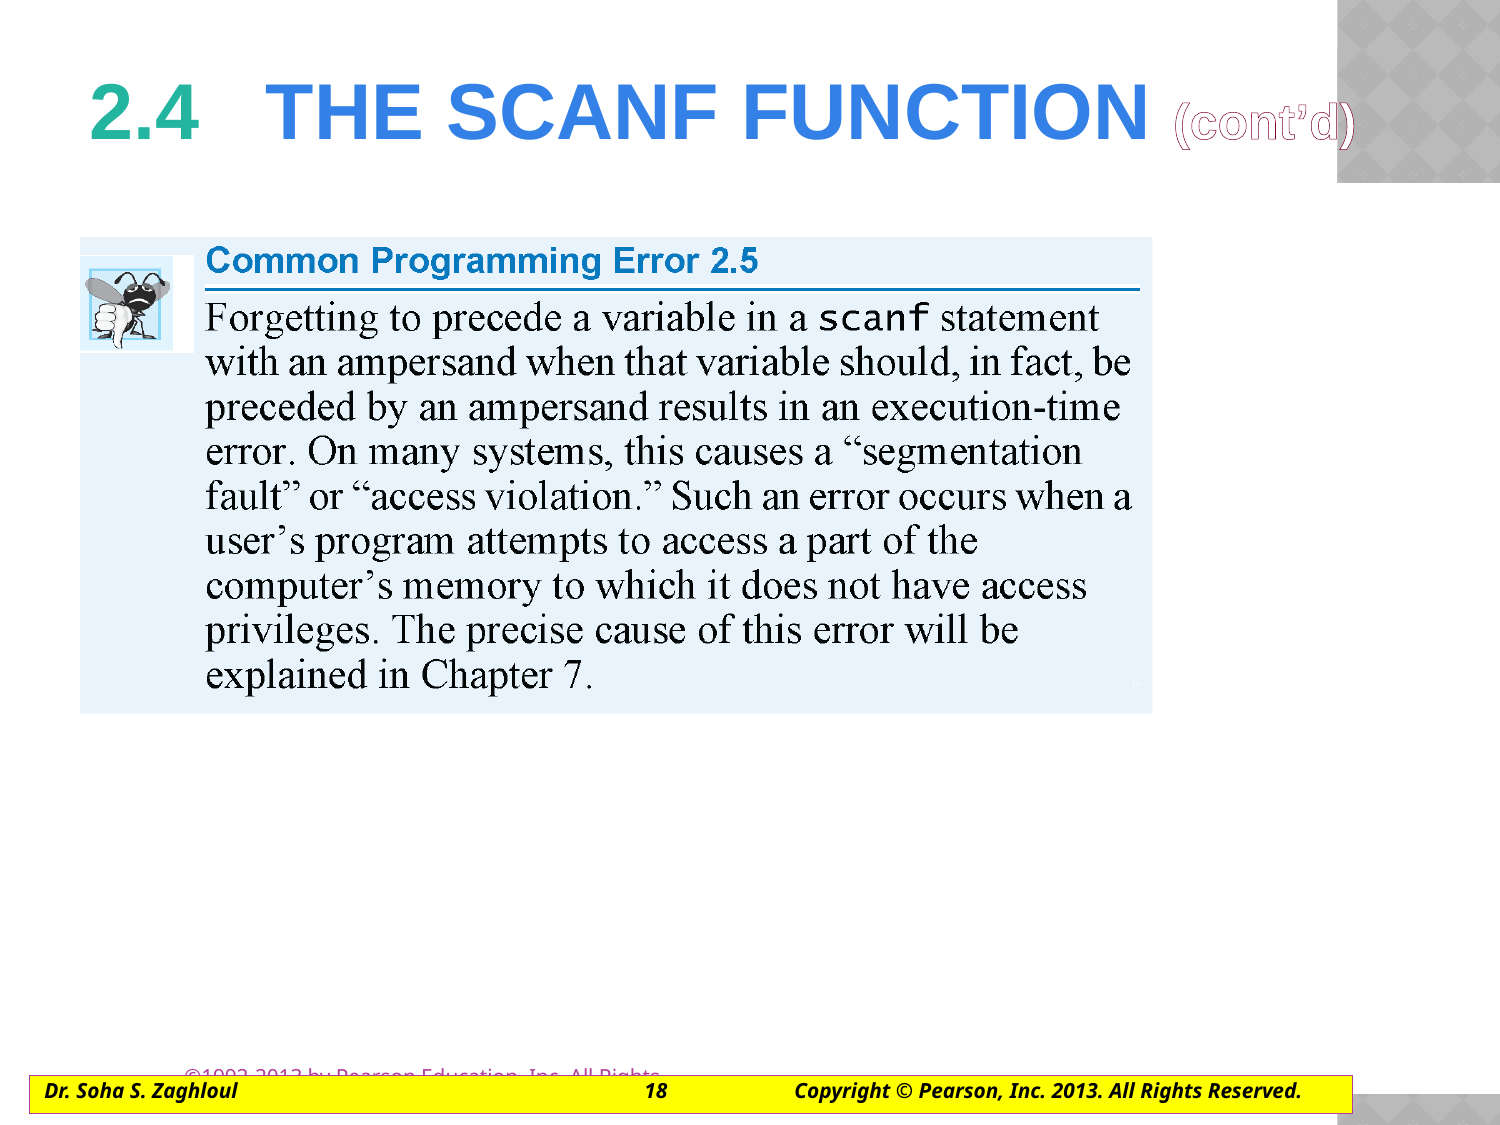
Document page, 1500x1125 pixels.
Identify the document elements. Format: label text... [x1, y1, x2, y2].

text_box Dr. Soha S. Zaghloul 18 Copyright © Pearson, Inc. 2013. All Rights Reserved. [29, 1102, 1353, 1114]
picture [0, 182, 1500, 1095]
text_box 2.4 the scanf FUNCTION (cont’d) [75, 52, 1447, 182]
